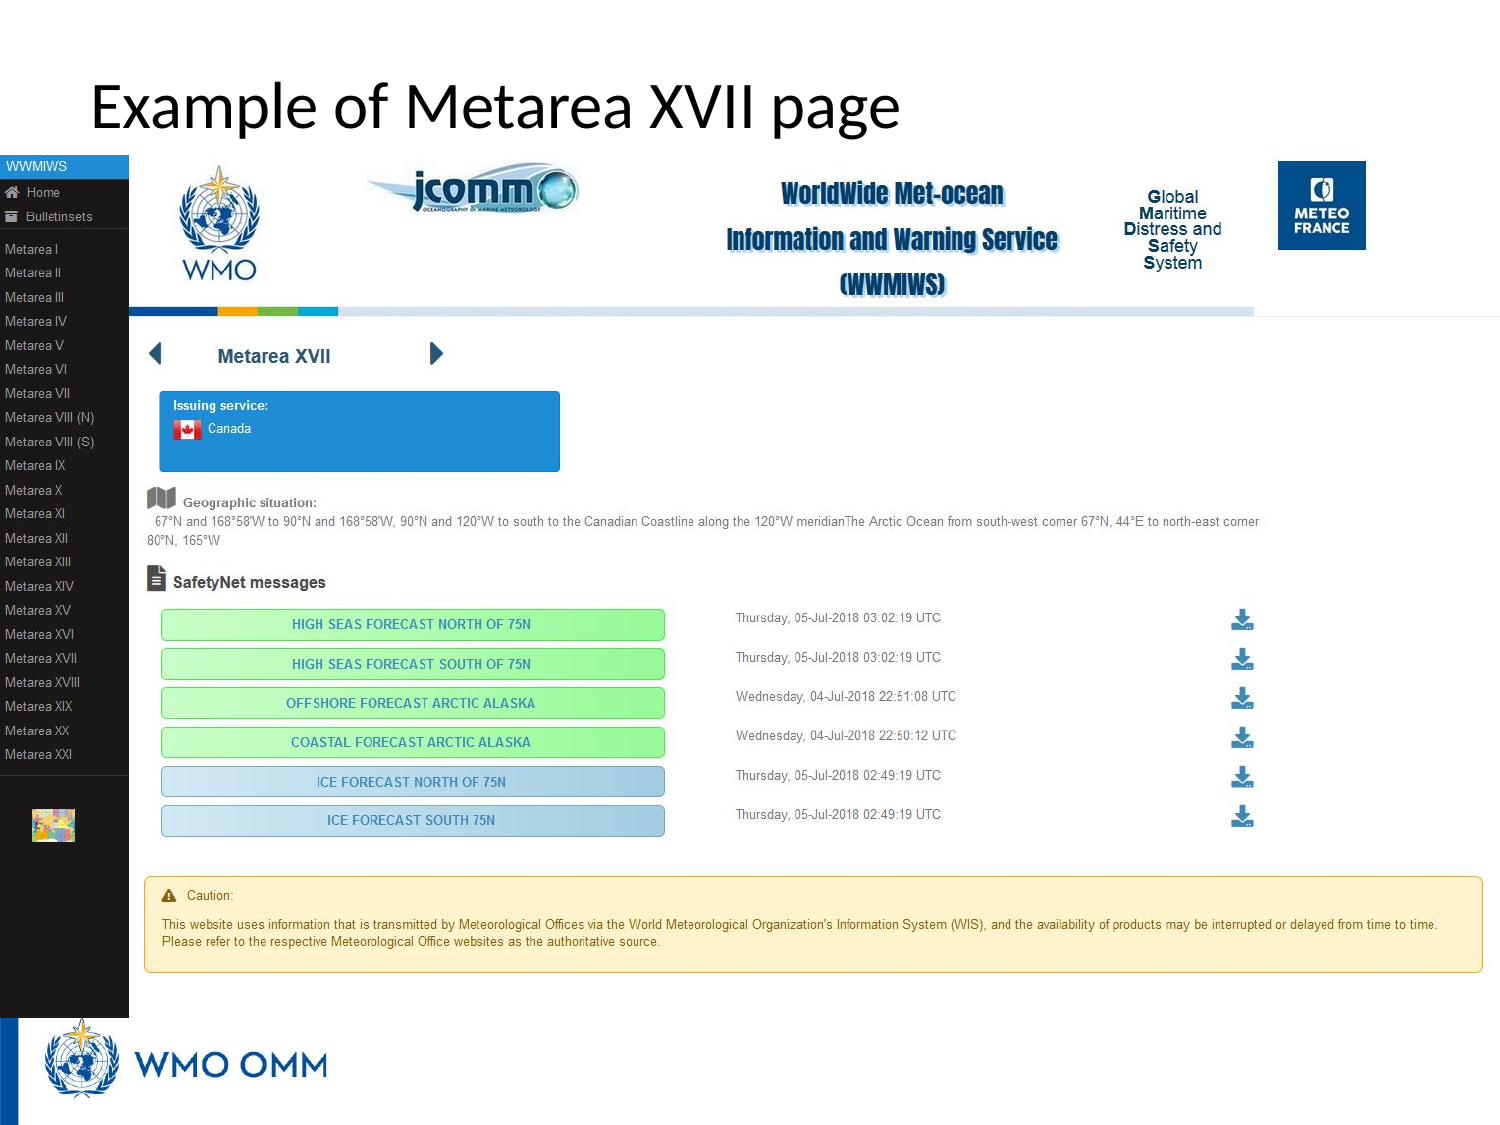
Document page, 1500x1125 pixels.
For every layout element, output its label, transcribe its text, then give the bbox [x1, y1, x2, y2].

picture [0, 154, 1500, 1125]
title Example of Metarea XVII page [75, 45, 1425, 152]
